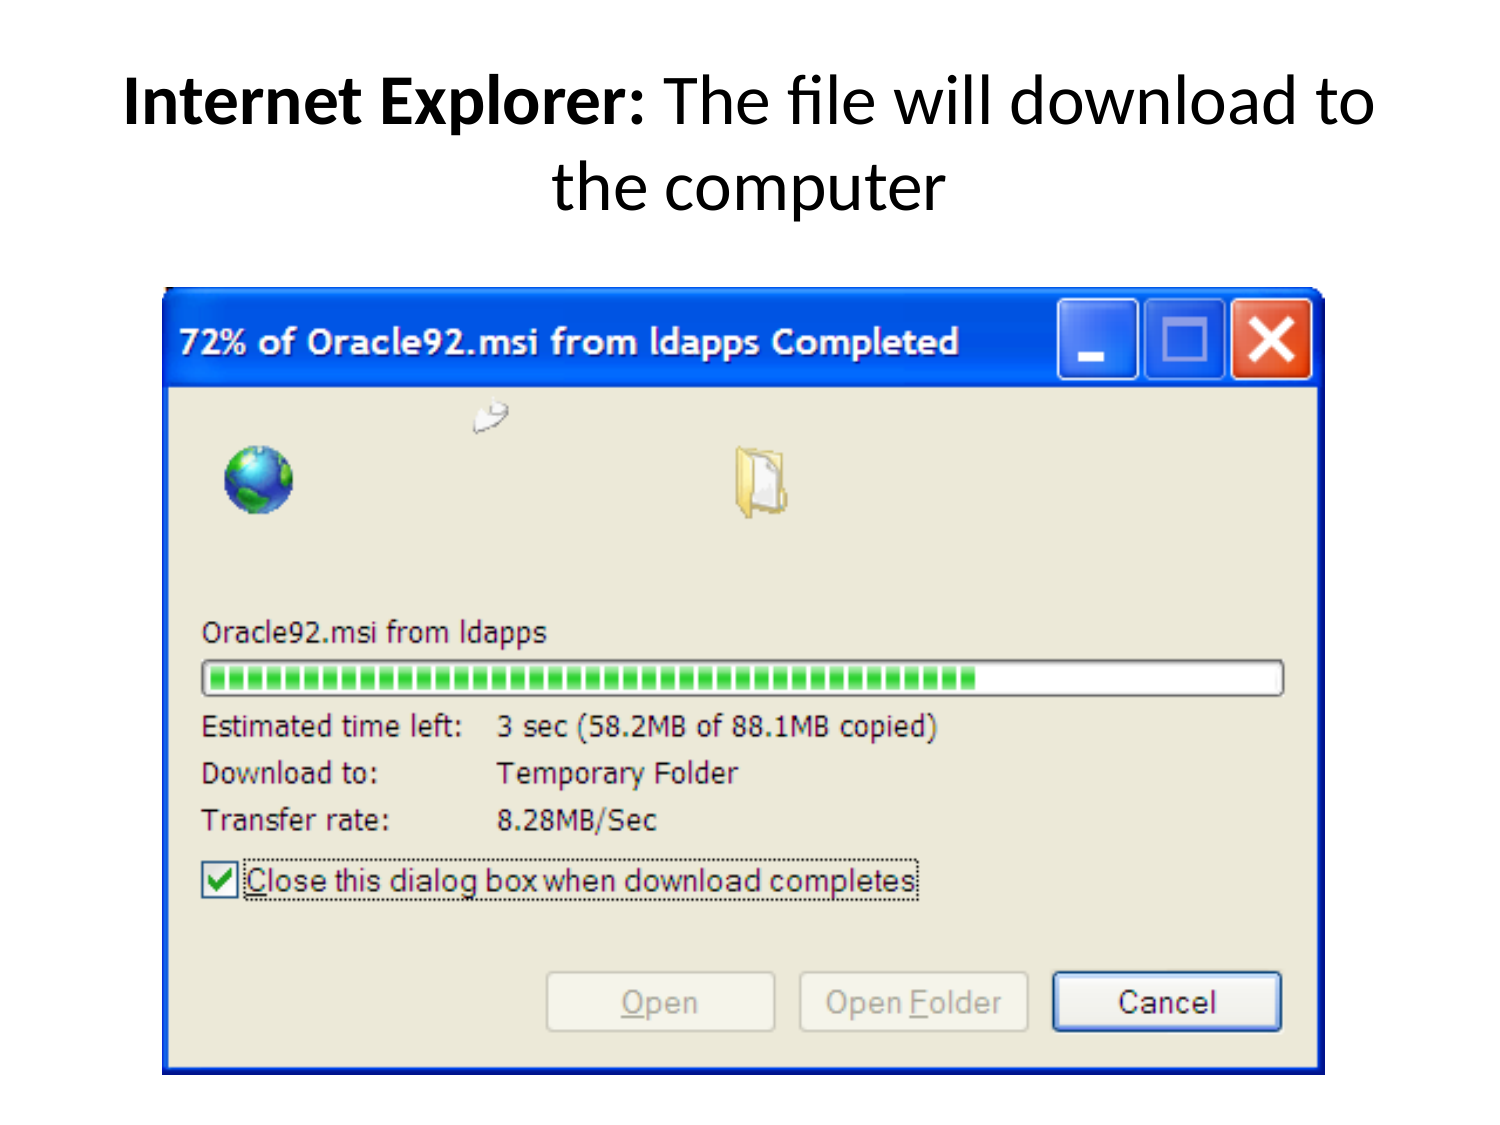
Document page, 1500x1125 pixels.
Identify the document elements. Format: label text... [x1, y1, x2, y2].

picture [162, 287, 1326, 1076]
title Internet Explorer: The file will download to the computer [75, 45, 1425, 233]
